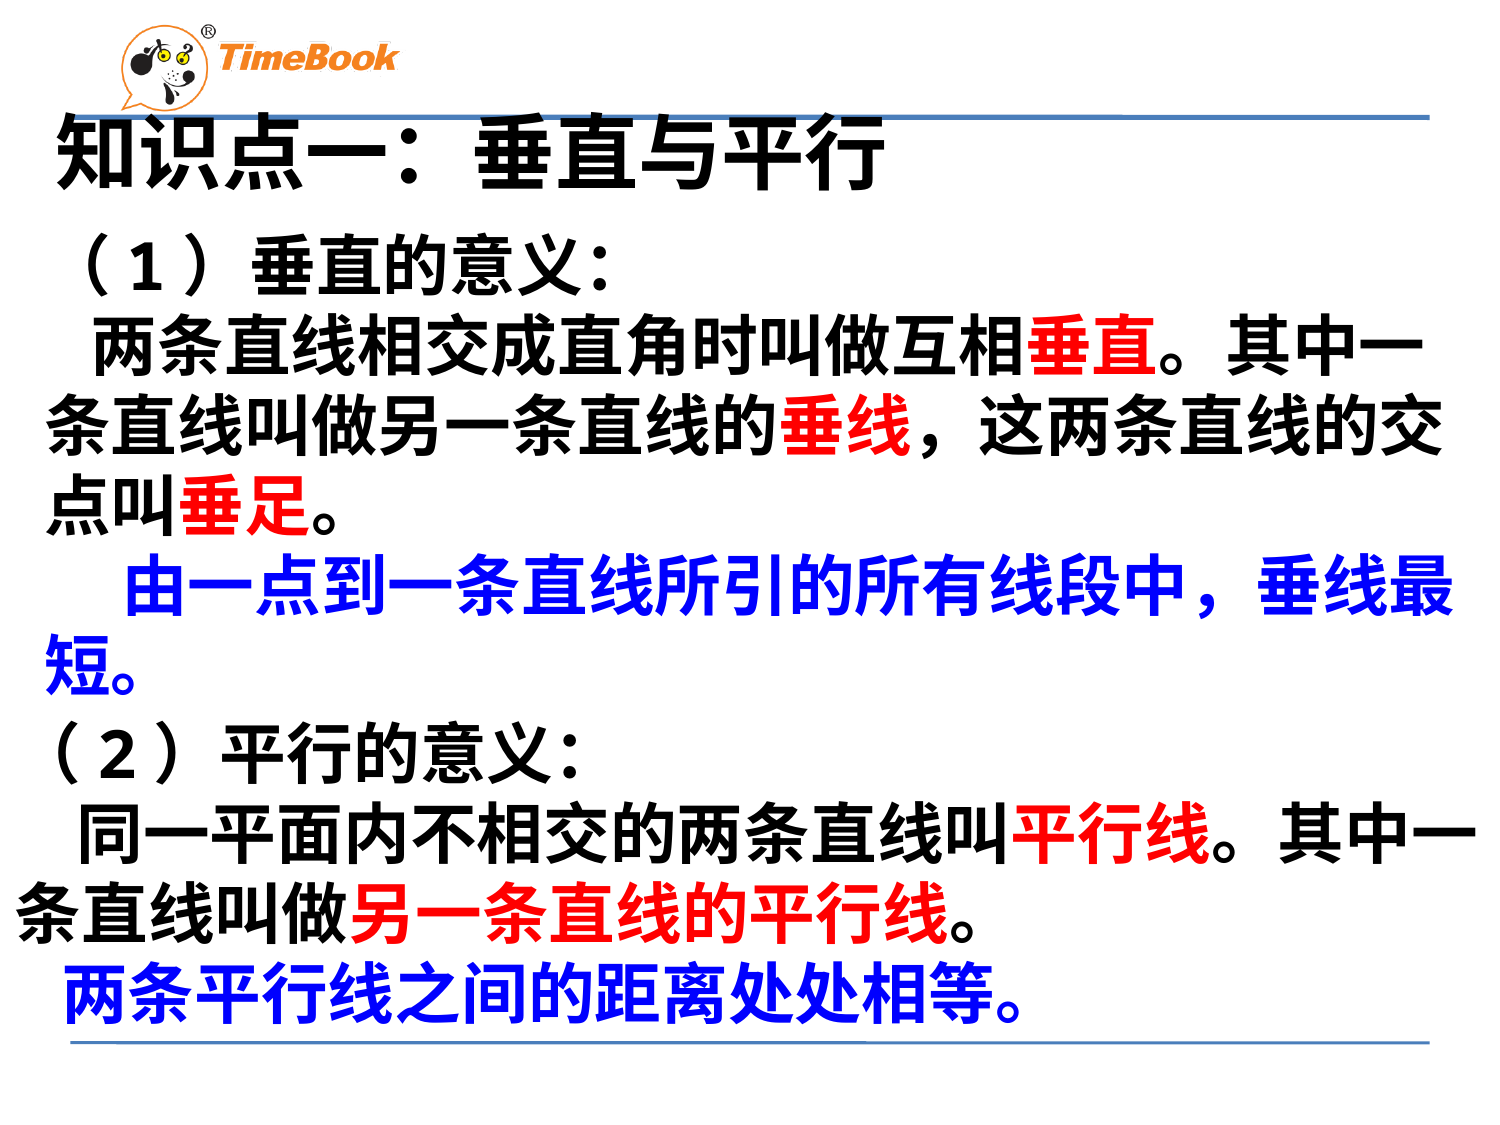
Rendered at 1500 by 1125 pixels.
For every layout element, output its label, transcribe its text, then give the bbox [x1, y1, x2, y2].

picture [118, 22, 408, 93]
text_box （2）平行的意义： 同一平面内不相交的两条直线叫平行线。其中一条直线叫做另一条直线的平行线。 两条平行线之间的距离处处相等。 [0, 704, 1500, 1039]
text_box 知识点一：垂直与平行 [41, 93, 1270, 208]
text_box （1）垂直的意义： 两条直线相交成直角时叫做互相垂直。其中一条直线叫做另一条直线的垂线，这两条直线的交点叫垂足。 由一点到一条直线所引的所有线段中，垂线最短。 [29, 216, 1500, 704]
